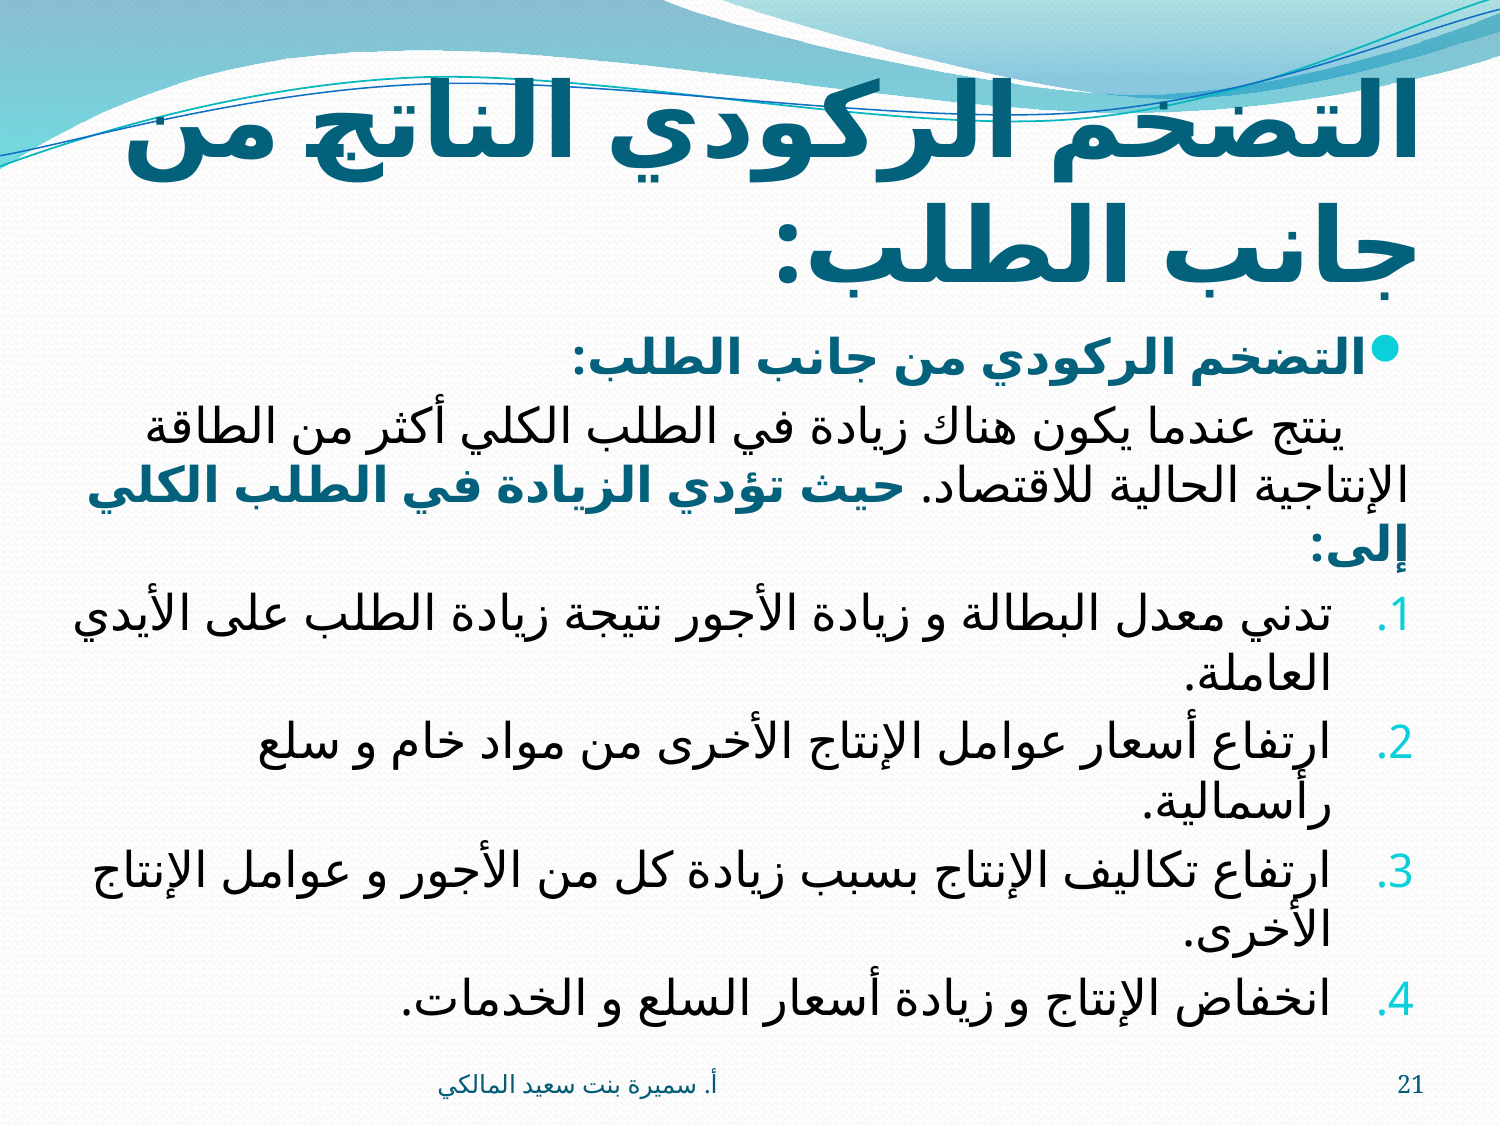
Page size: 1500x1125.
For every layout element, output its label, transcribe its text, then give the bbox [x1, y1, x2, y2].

list التضخم الركودي من جانب الطلب: ينتج عندما يكون هناك زيادة في الطلب الكلي أكثر من الطاقة الإنتاجية الحالية للاقتصاد. حيث تؤدي الزيادة في الطلب الكلي إلى: تدني معدل البطالة و زيادة الأجور نتيجة زيادة الطلب على الأيدي العاملة. ارتفاع أسعار عوامل الإنتاج الأخرى من مواد خام و سلع رأسمالية. ارتفاع تكاليف الإنتاج بسبب زيادة كل من الأجور و عوامل الإنتاج الأخرى. انخفاض الإنتاج و زيادة أسعار السلع و الخدمات. [41, 317, 1425, 1038]
title التضخم الركودي الناتج من جانب الطلب: [75, 115, 1425, 303]
footer أ. سميرة بنت سعيد المالكي [437, 1042, 988, 1103]
slide_number 21 [1299, 1042, 1425, 1103]
